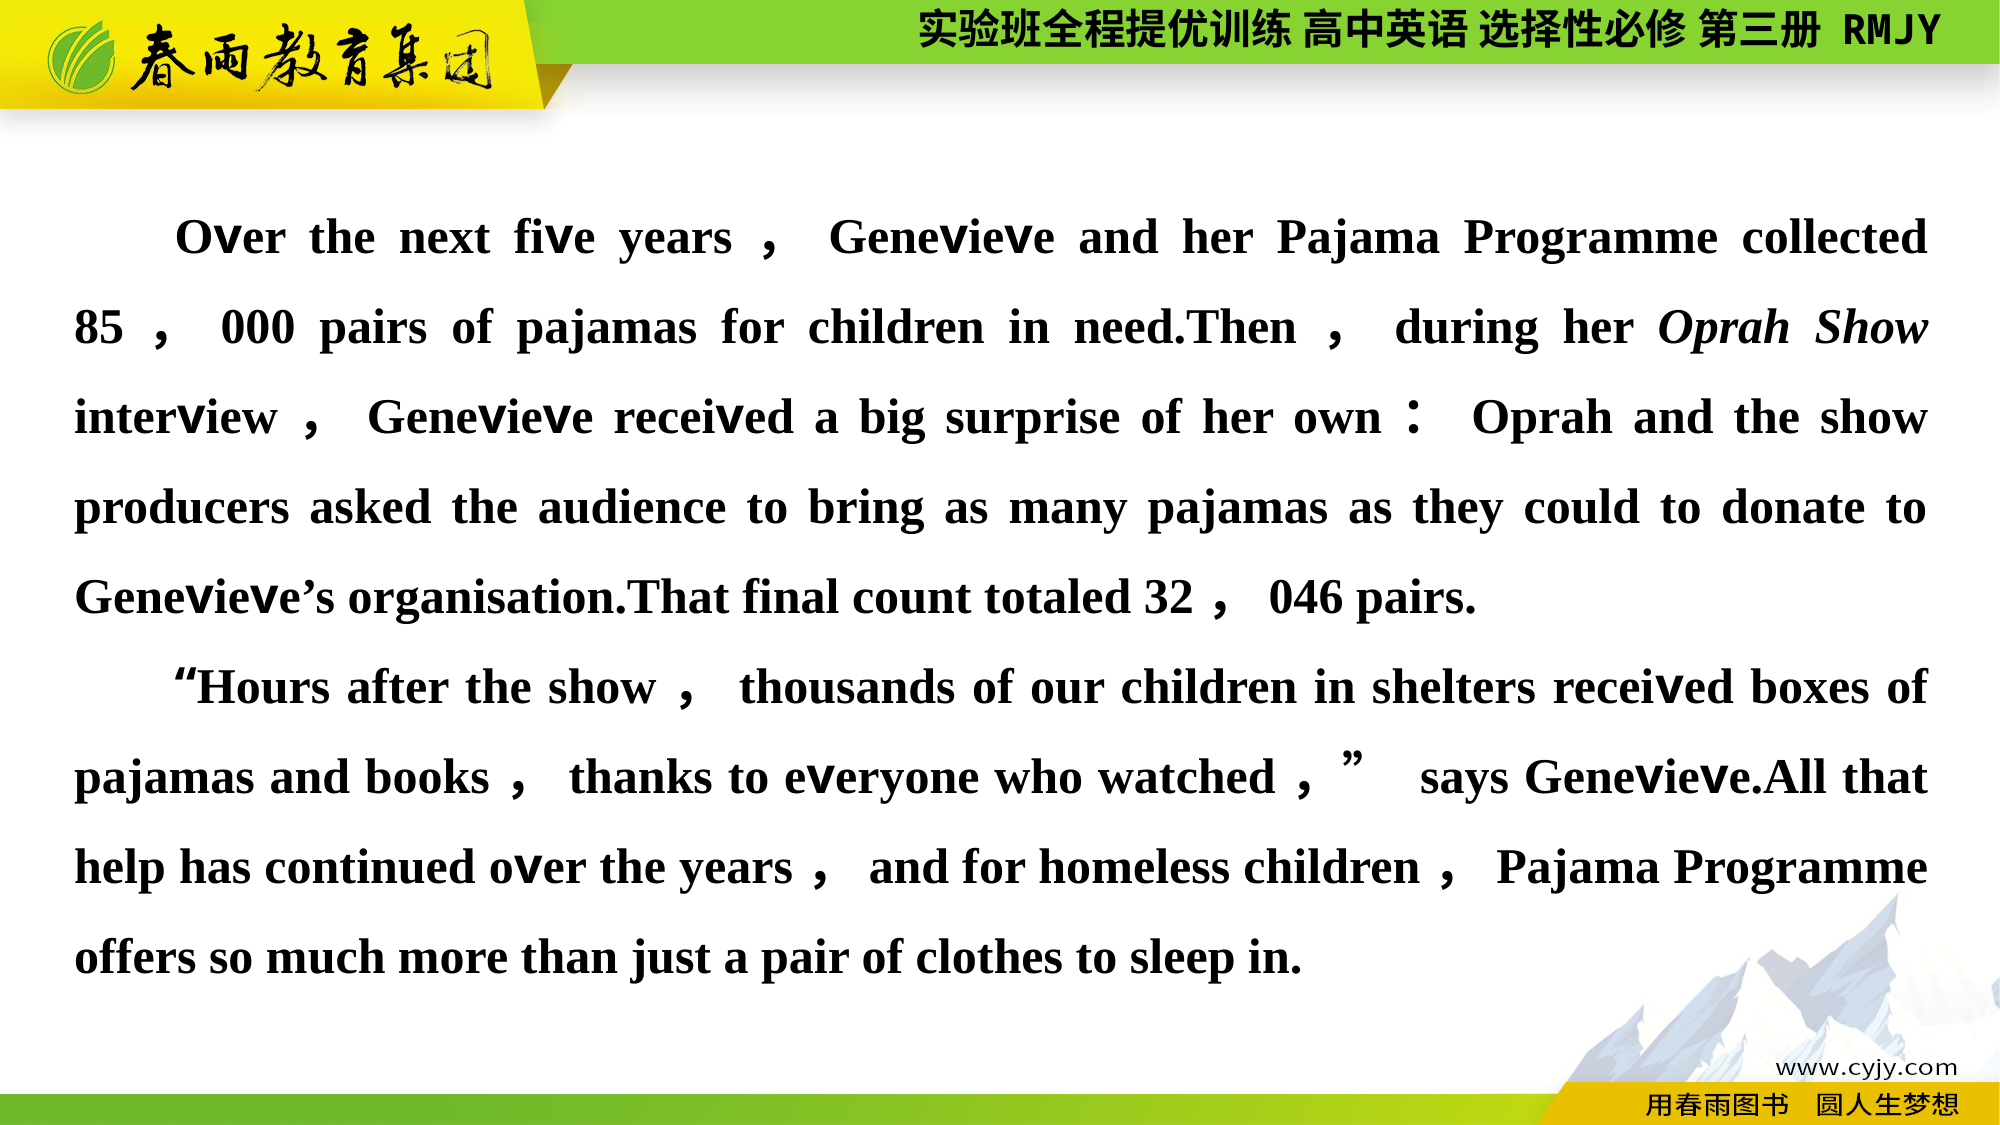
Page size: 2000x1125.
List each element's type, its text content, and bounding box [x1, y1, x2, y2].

picture [0, 0, 2000, 1125]
list Over the next five years，Genevieve and her Pajama Programme collected 85，000 pairs of pajamas for children in need.Then，during her Oprah Show interview，Genevieve received a big surprise of her own：Oprah and the show producers asked the audience to bring as many pajamas as they could to donate to Genevieve’s organisation.That final count totaled 32，046 pairs. “Hours after the show，thousands of our children in shelters received boxes of pajamas and books，thanks to everyone who watched，” says Genevieve.All that help has continued over the years，and for homeless children，Pajama Programme offers so much more than just a pair of clothes to sleep in. [59, 166, 1944, 1000]
